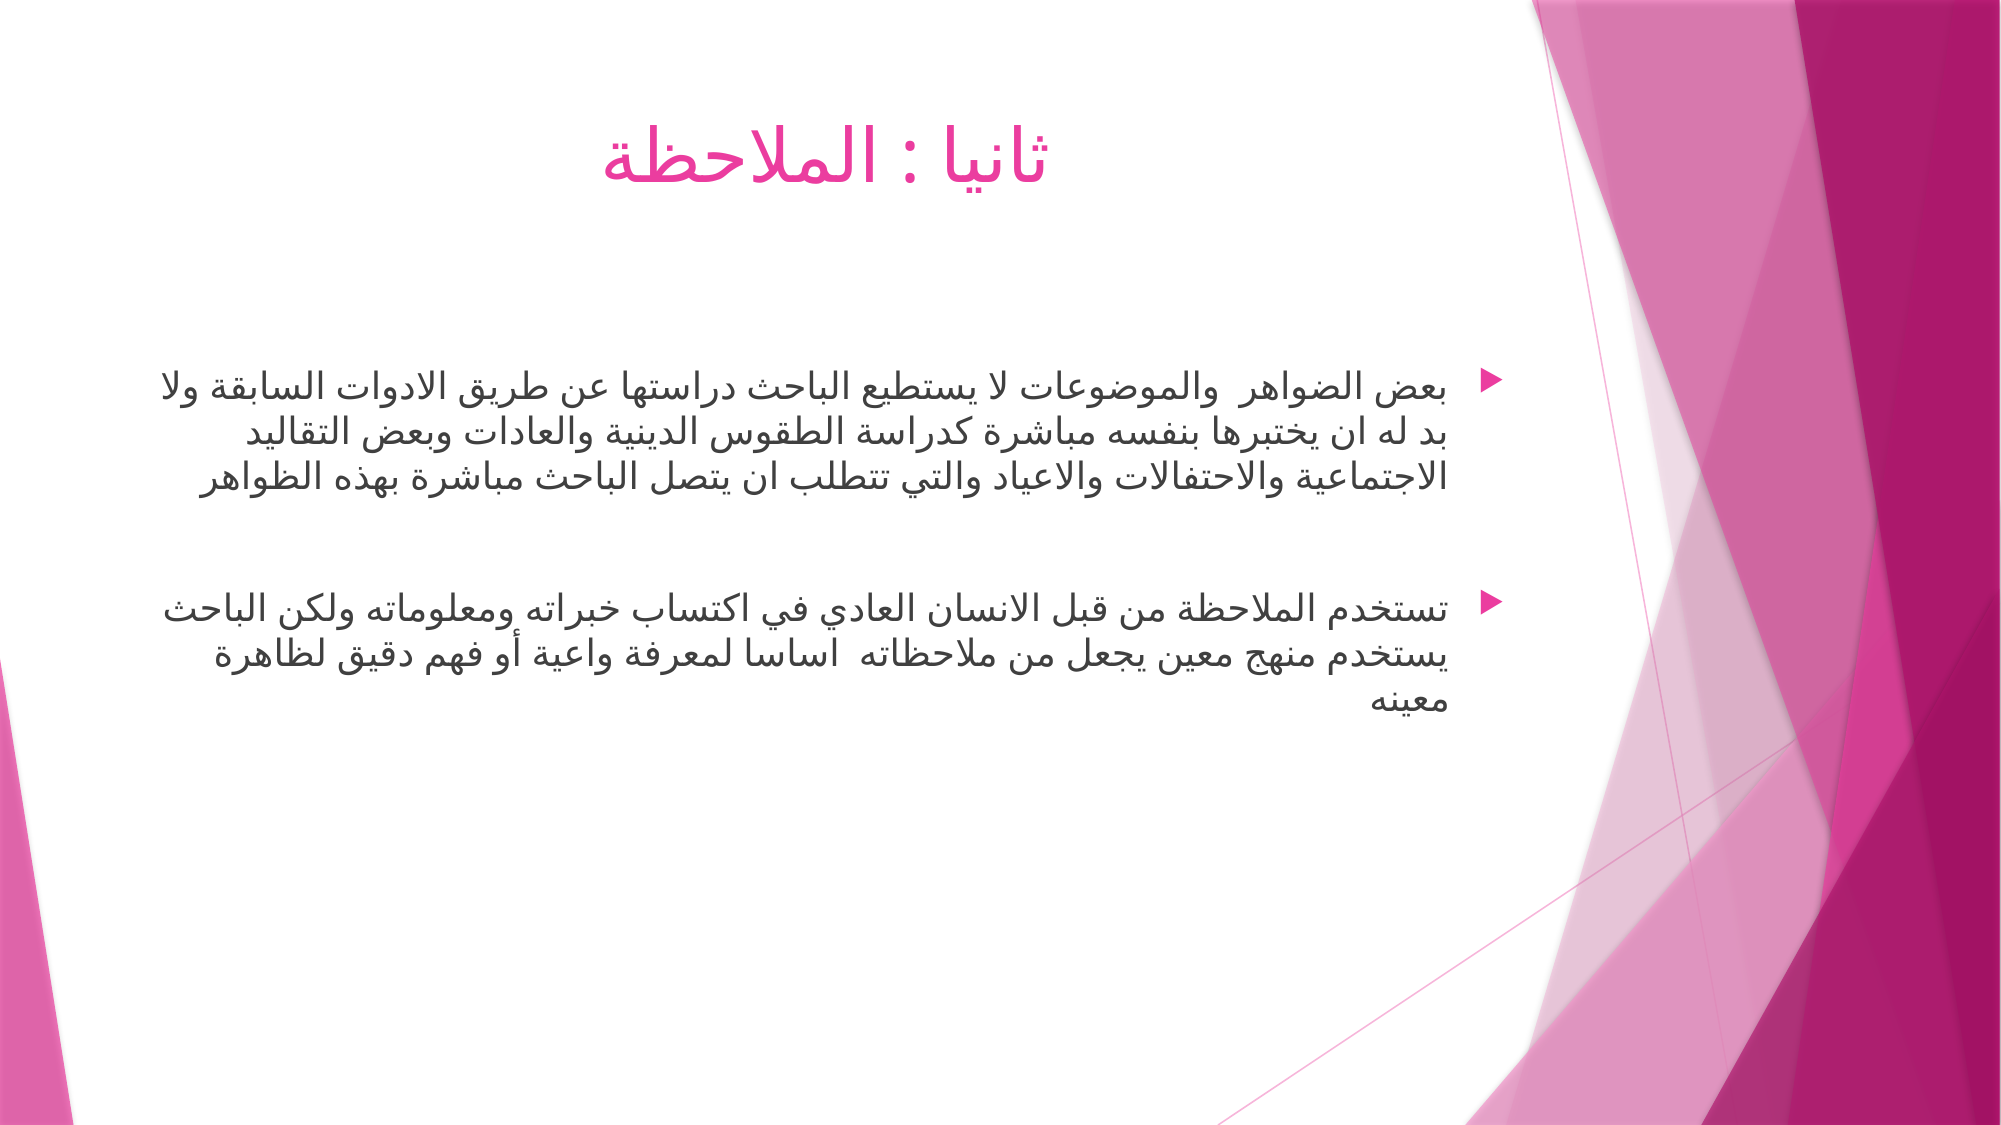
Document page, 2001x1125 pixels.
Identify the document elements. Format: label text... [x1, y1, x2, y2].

list بعض الضواهر والموضوعات لا يستطيع الباحث دراستها عن طريق الادوات السابقة ولا بد له ان يختبرها بنفسه مباشرة كدراسة الطقوس الدينية والعادات وبعض التقاليد الاجتماعية والاحتفالات والاعياد والتي تتطلب ان يتصل الباحث مباشرة بهذه الظواهر تستخدم الملاحظة من قبل الانسان العادي في اكتساب خبراته ومعلوماته ولكن الباحث يستخدم منهج معين يجعل من ملاحظاته اساسا لمعرفة واعية أو فهم دقيق لظاهرة معينه [111, 354, 1522, 992]
title ثانيا : الملاحظة [111, 99, 1522, 317]
